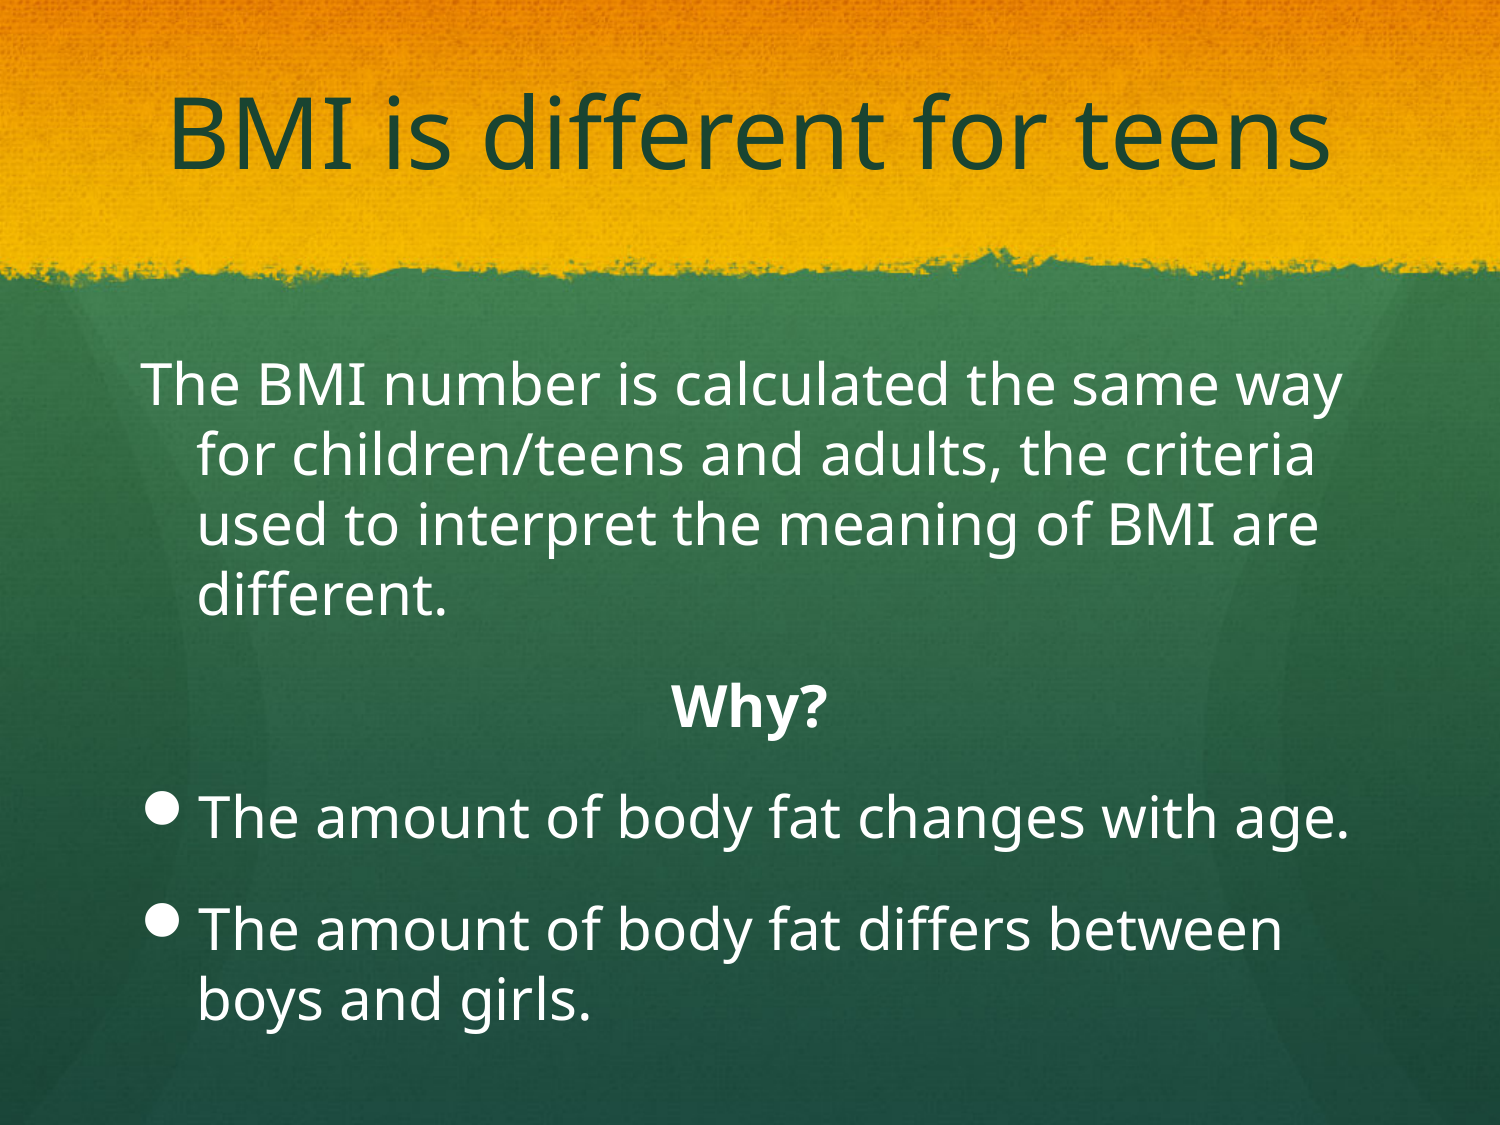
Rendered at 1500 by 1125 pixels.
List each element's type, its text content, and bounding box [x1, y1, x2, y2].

picture [0, 0, 1500, 1125]
list The BMI number is calculated the same way for children/teens and adults, the criteria used to interpret the meaning of BMI are different. Why? The amount of body fat changes with age. The amount of body fat differs between boys and girls. [125, 339, 1375, 1026]
title BMI is different for teens [125, 13, 1375, 246]
